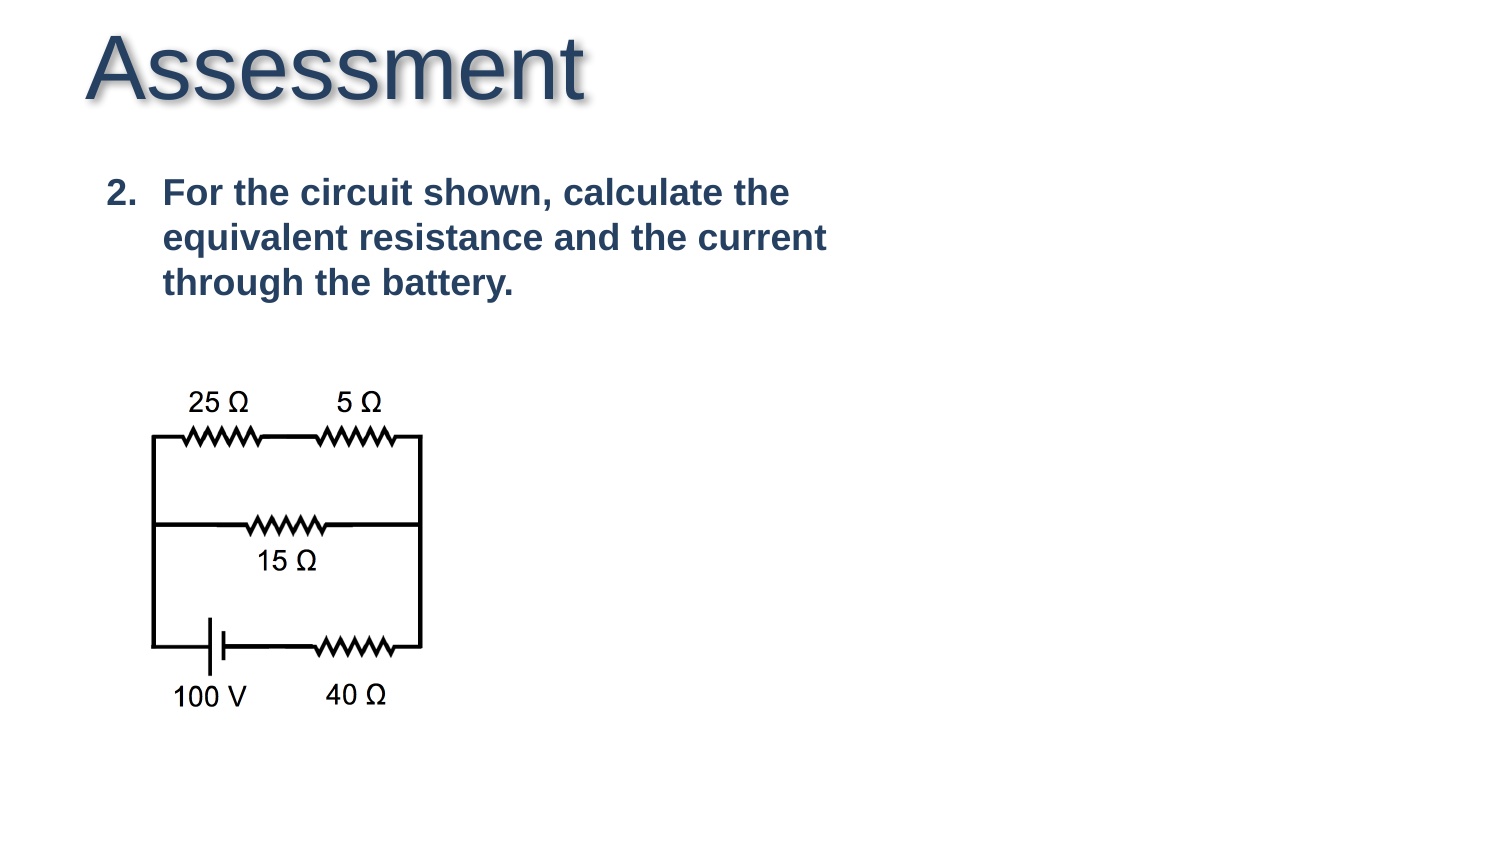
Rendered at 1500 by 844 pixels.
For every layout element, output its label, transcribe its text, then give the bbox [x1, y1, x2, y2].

text_box [51, 136, 1404, 750]
text_box For the circuit shown, calculate the equivalent resistance and the current through the battery. [91, 160, 856, 311]
title Assessment [70, 0, 728, 206]
picture [136, 382, 433, 714]
